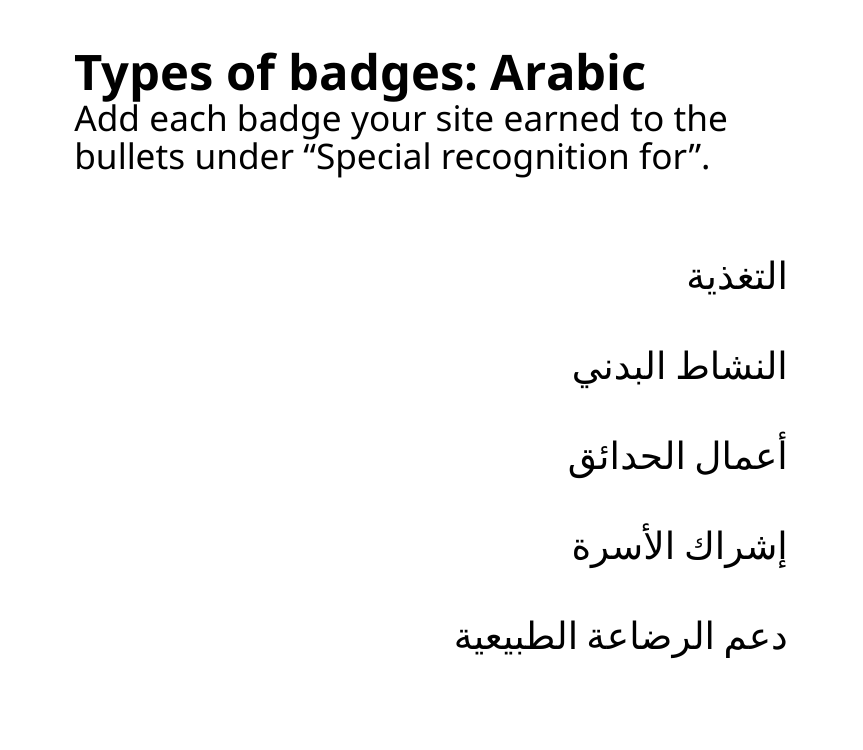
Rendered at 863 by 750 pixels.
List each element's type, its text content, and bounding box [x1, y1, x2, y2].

list التغذية النشاط البدني أعمال الحدائق إشراك الأسرة دعم الرضاعة الطبيعية [59, 199, 804, 676]
title Types of badges: Arabic Add each badge your site earned to the bullets under “Special recognition for”. [59, 39, 804, 185]
